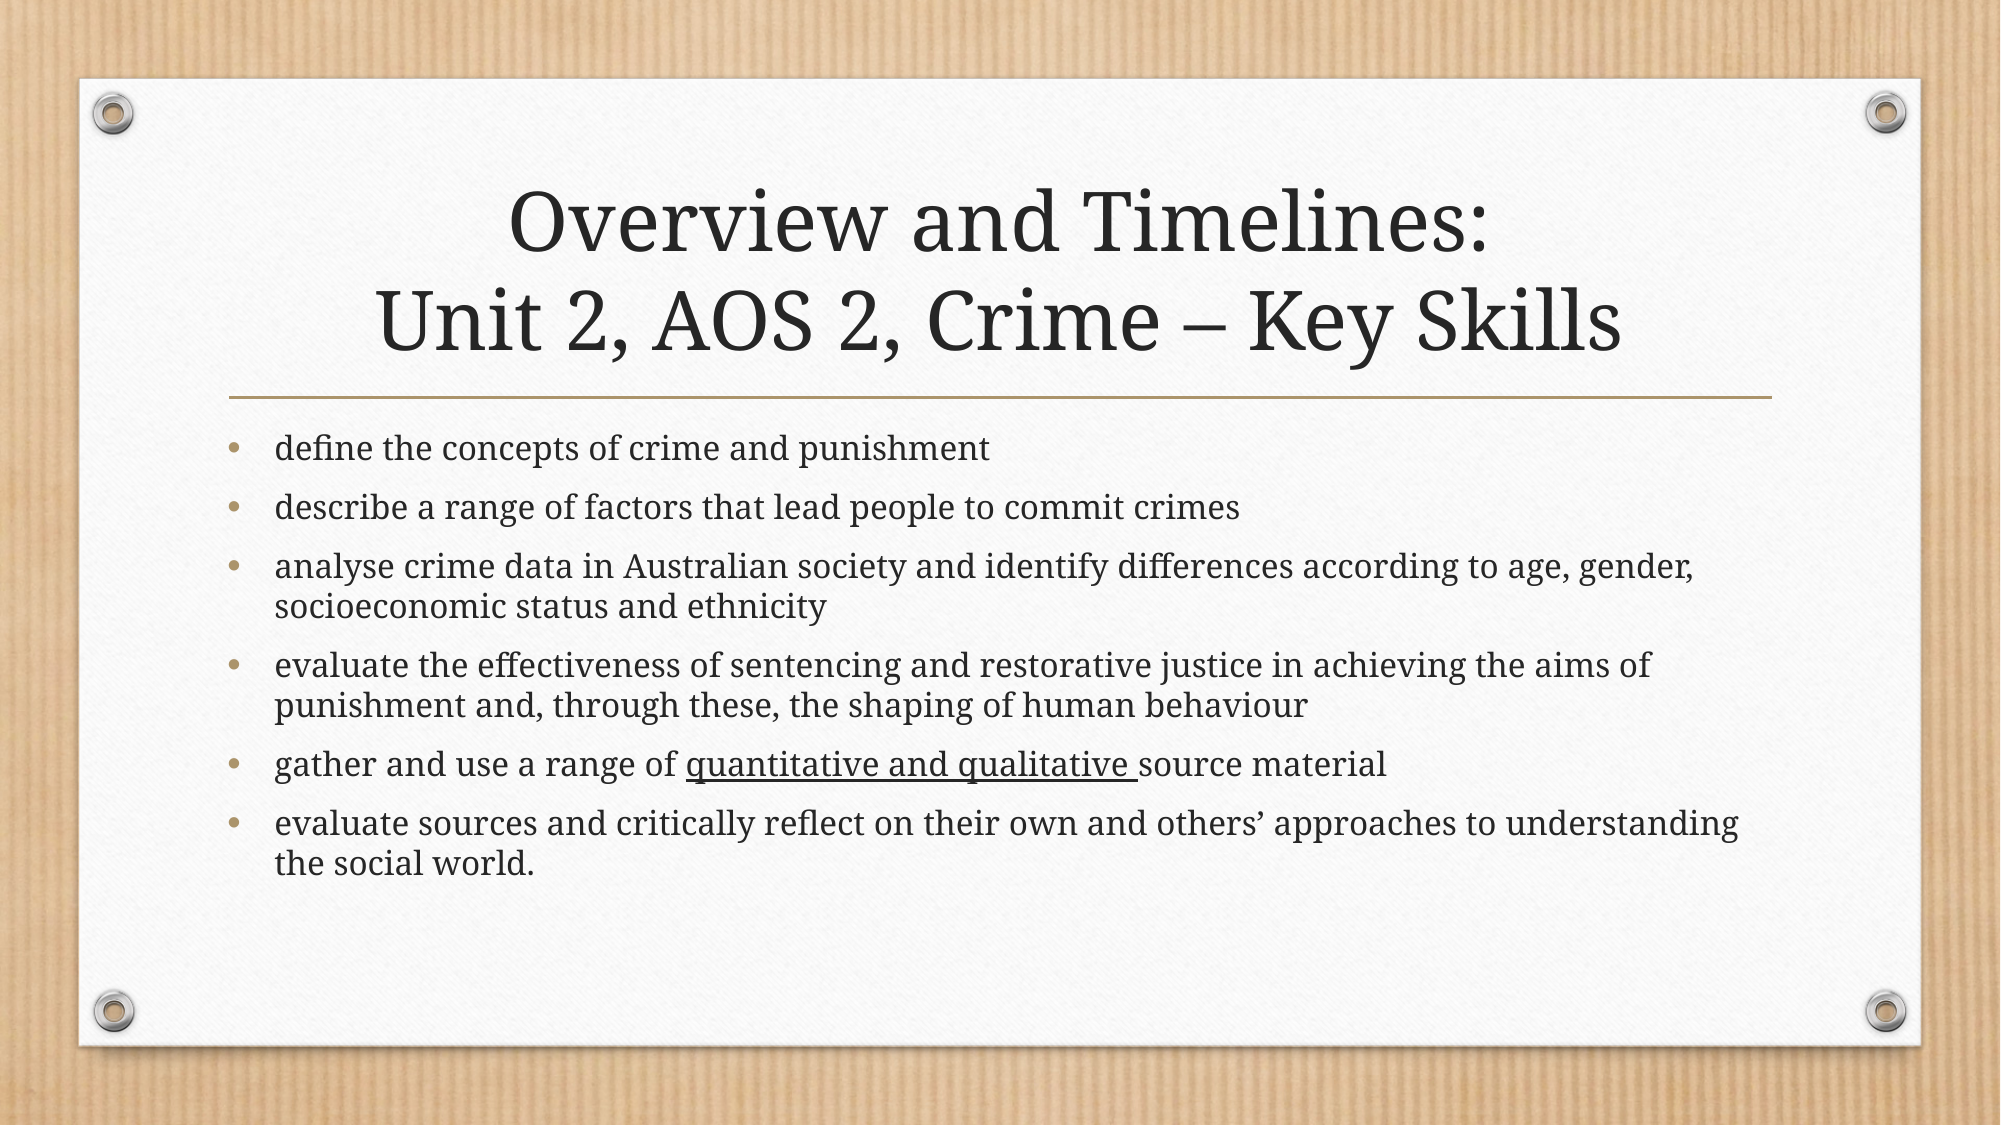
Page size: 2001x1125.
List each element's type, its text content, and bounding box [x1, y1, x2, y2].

list define the concepts of crime and punishment describe a range of factors that lead people to commit crimes analyse crime data in Australian society and identify differences according to age, gender, socioeconomic status and ethnicity evaluate the effectiveness of sentencing and restorative justice in achieving the aims of punishment and, through these, the shaping of human behaviour gather and use a range of quantitative and qualitative source material evaluate sources and critically reflect on their own and others’ approaches to understanding the social world. [212, 419, 1788, 964]
picture [0, 0, 2001, 1125]
title Overview and Timelines: Unit 2, AOS 2, Crime – Key Skills [212, 161, 1788, 375]
